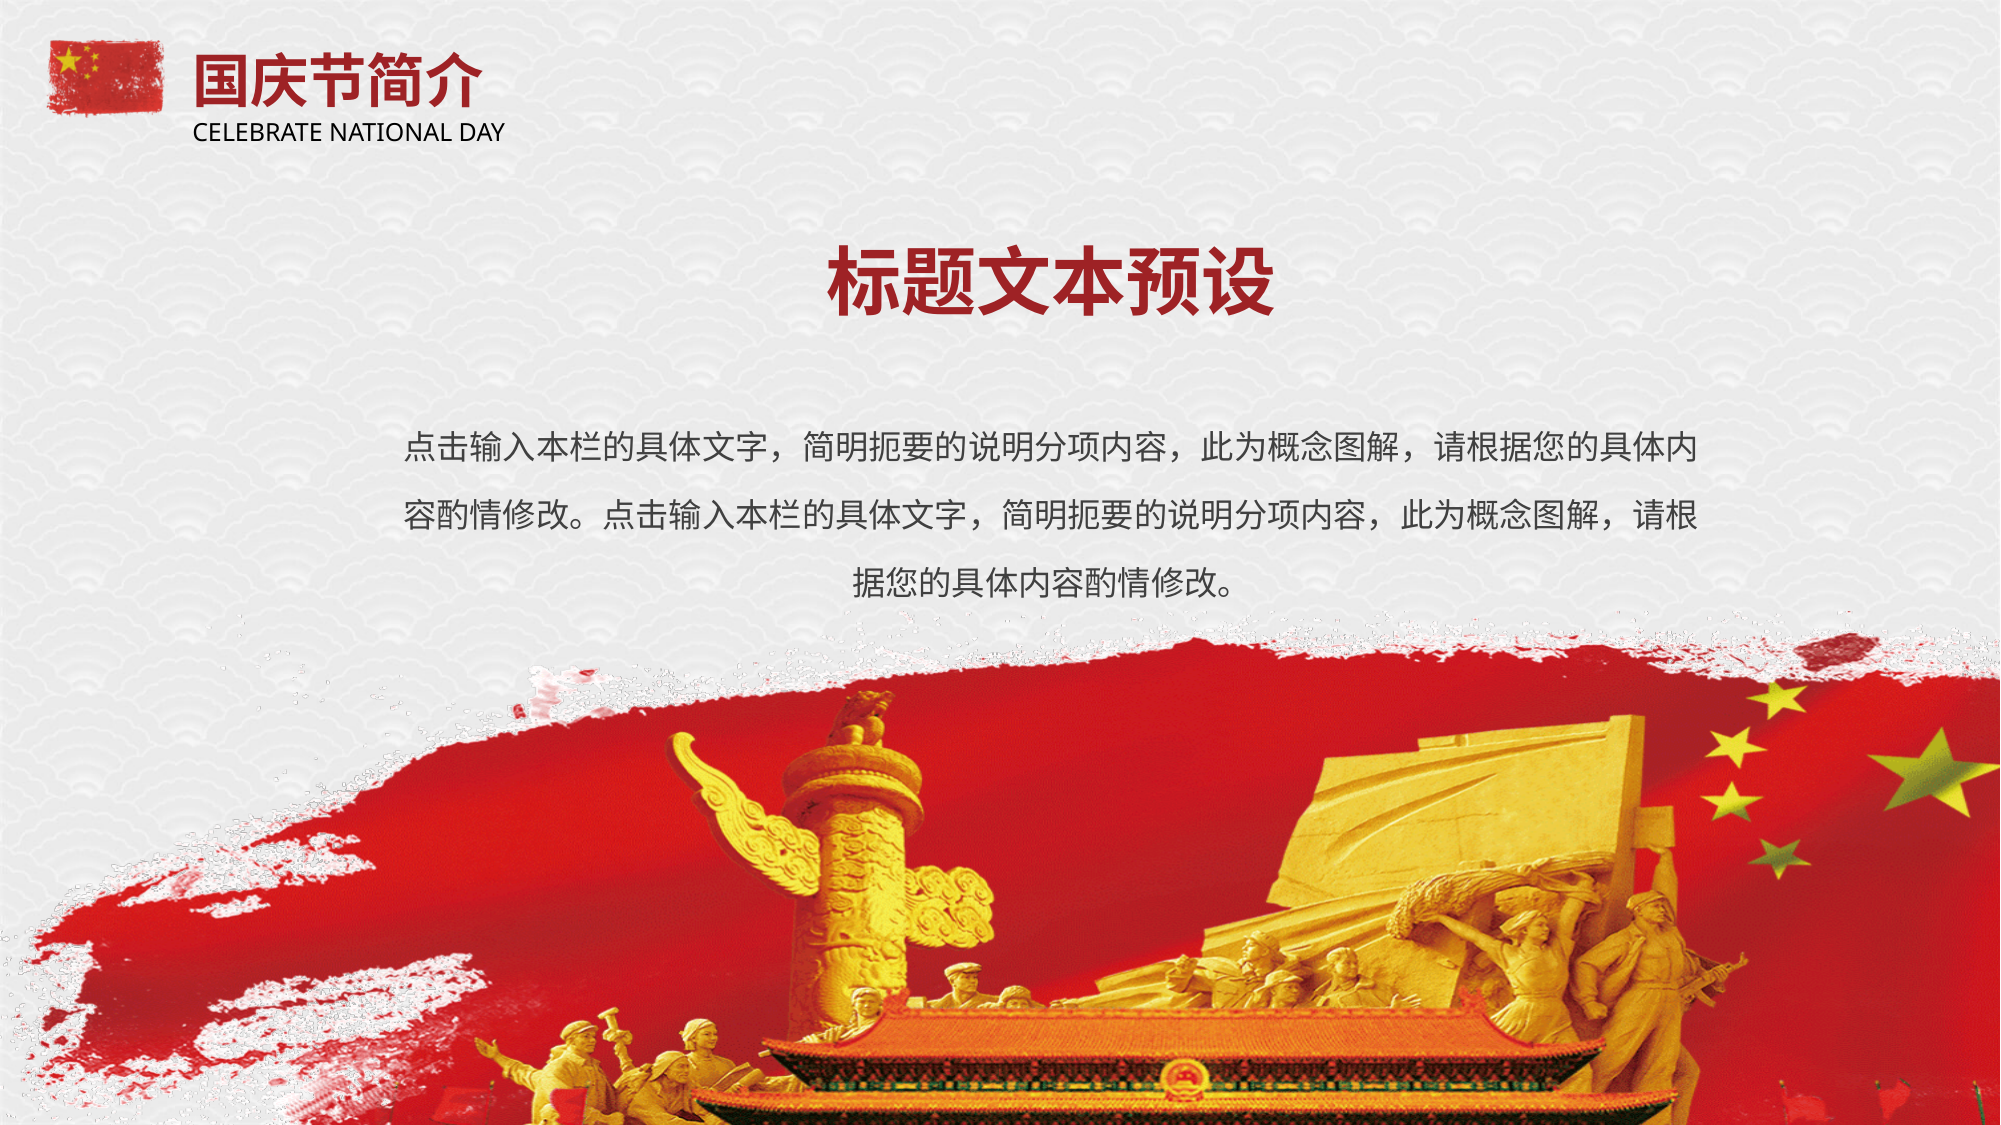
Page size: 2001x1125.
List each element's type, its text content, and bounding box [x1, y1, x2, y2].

text_box 点击输入本栏的具体文字，简明扼要的说明分项内容，此为概念图解，请根据您的具体内容酌情修改。点击输入本栏的具体文字，简明扼要的说明分项内容，此为概念图解，请根据您的具体内容酌情修改。 [373, 390, 1730, 610]
picture [0, 0, 2001, 1125]
text_box 标题文本预设 [779, 227, 1325, 332]
text_box CELEBRATE NATIONAL DAY [177, 122, 723, 154]
text_box 国庆节简介 [177, 1, 723, 122]
